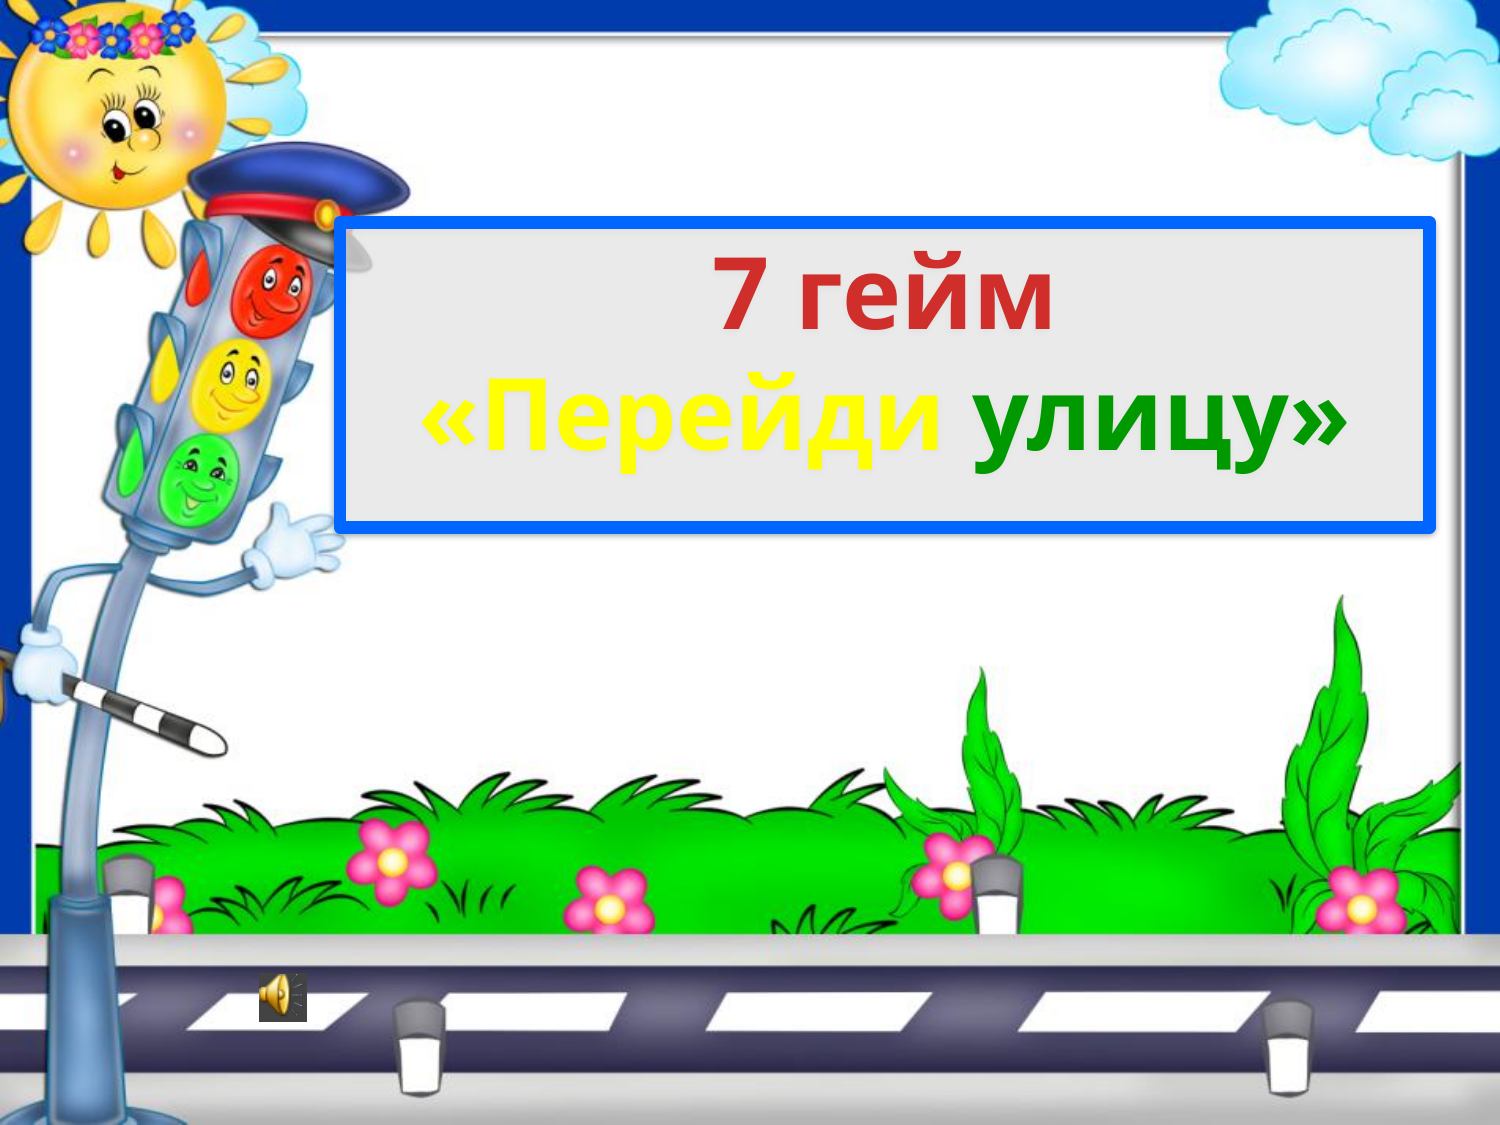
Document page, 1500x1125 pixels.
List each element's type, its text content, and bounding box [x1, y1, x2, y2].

text_box 7 гейм «Перейди улицу» [339, 222, 1430, 528]
picture [0, 0, 1500, 1125]
